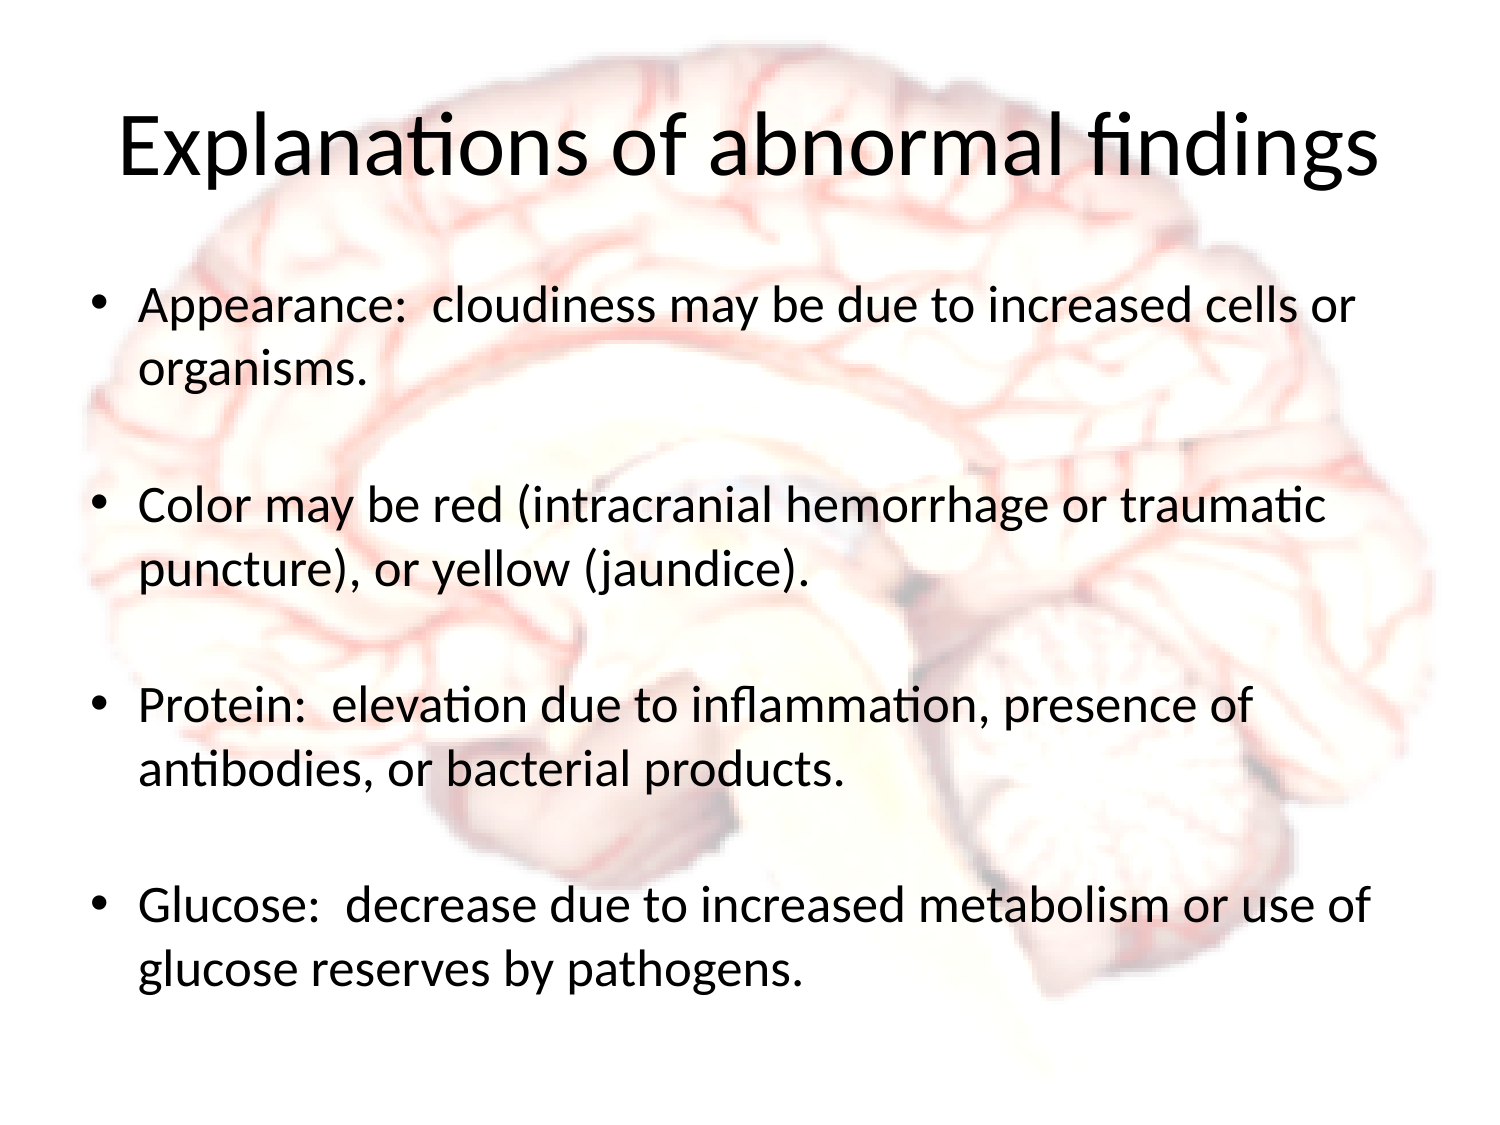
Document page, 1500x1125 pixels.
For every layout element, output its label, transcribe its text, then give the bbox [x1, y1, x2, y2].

title Explanations of abnormal findings [75, 45, 1425, 233]
list Appearance: cloudiness may be due to increased cells or organisms. Color may be red (intracranial hemorrhage or traumatic puncture), or yellow (jaundice). Protein: elevation due to inflammation, presence of antibodies, or bacterial products. Glucose: decrease due to increased metabolism or use of glucose reserves by pathogens. [75, 262, 1425, 1005]
